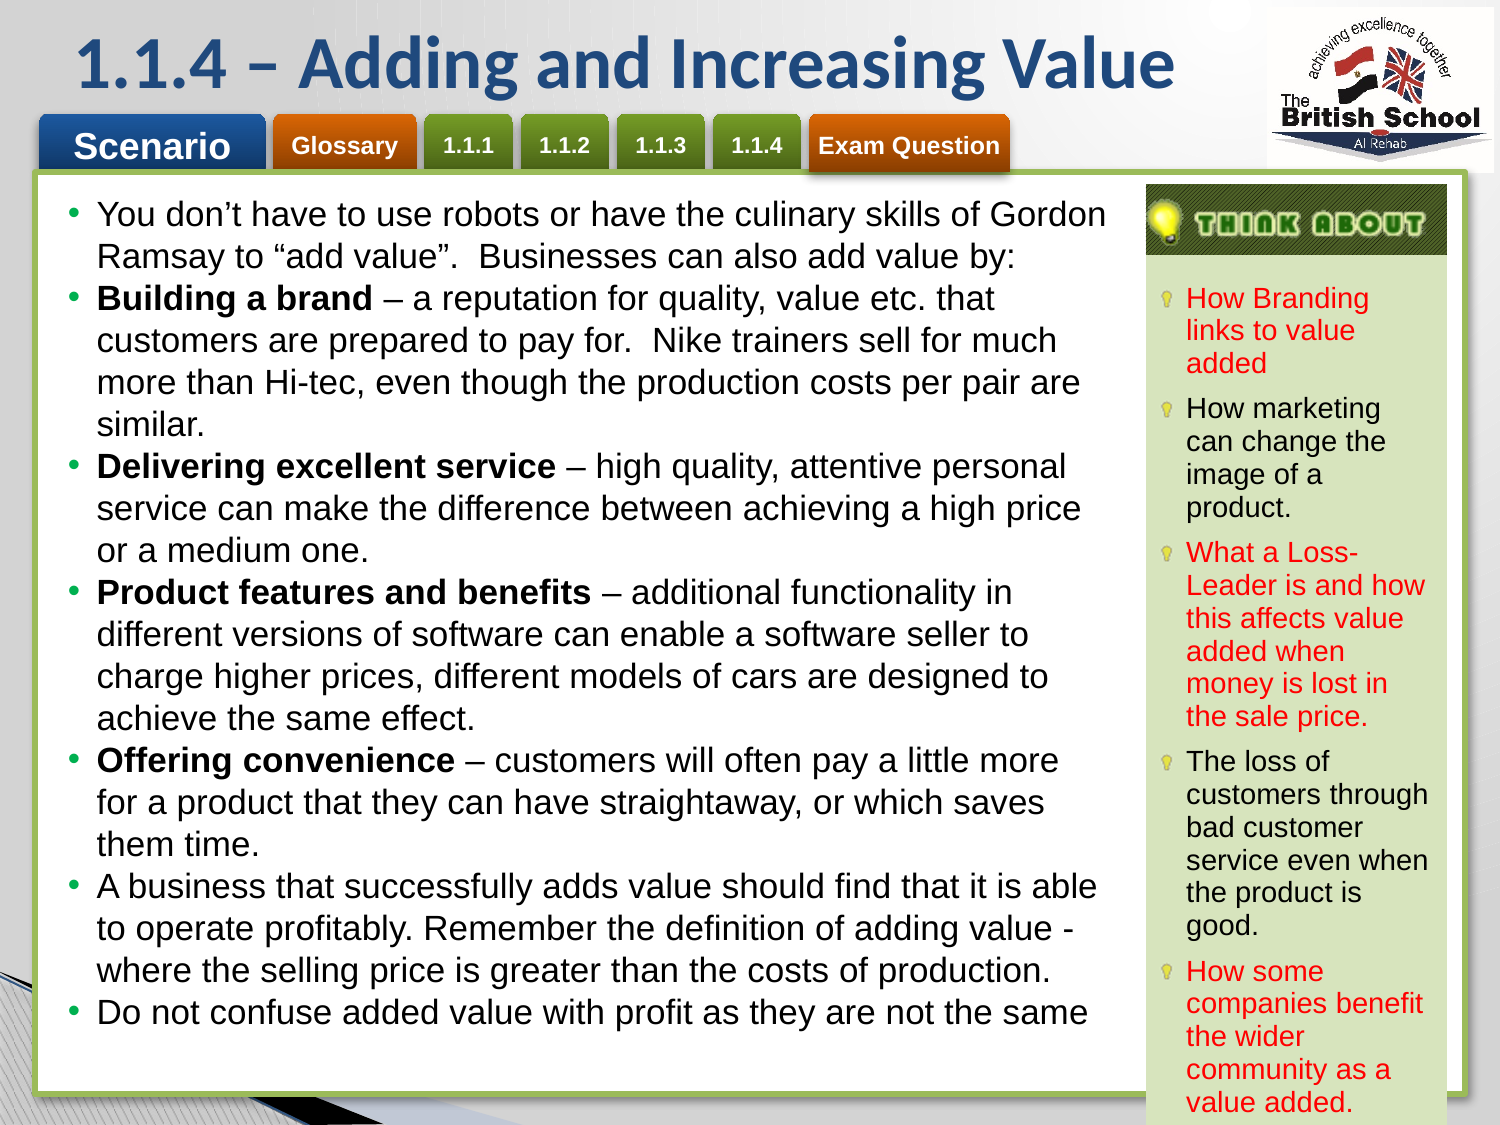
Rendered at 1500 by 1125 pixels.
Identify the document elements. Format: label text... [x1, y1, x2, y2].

picture [1157, 287, 1175, 309]
text_box You don’t have to use robots or have the culinary skills of Gordon Ramsay to “add value”. Businesses can also add value by: Building a brand – a reputation for quality, value etc. that customers are prepared to pay for. Nike trainers sell for much more than Hi-tec, even though the production costs per pair are similar. Delivering excellent service – high quality, attentive personal service can make the difference between achieving a high price or a medium one. Product features and benefits – additional functionality in different versions of software can enable a software seller to charge higher prices, different models of cars are designed to achieve the same effect. Offering convenience – customers will often pay a little more for a product that they can have straightaway, or which saves them time. A business that successfully adds value should find that it is able to operate profitably. Remember the definition of adding value - where the selling price is greater than the costs of production. Do not confuse added value with profit as they are not the same [53, 184, 1123, 1039]
picture [281, 1114, 303, 1125]
title 1.1.4 – Adding and Increasing Value [17, 7, 1235, 110]
picture [1145, 195, 1431, 252]
picture [1157, 542, 1175, 563]
table_header [1146, 184, 1447, 255]
table_cell How Branding links to value added How marketing can change the image of a product. What a Loss-Leader is and how this affects value added when money is lost in the sale price. The loss of customers through bad customer service even when the product is good. How some companies benefit the wider community as a value added. [1146, 255, 1447, 1125]
picture [1267, 7, 1495, 173]
picture [1157, 398, 1175, 419]
picture [1157, 751, 1175, 772]
picture [1157, 960, 1175, 981]
